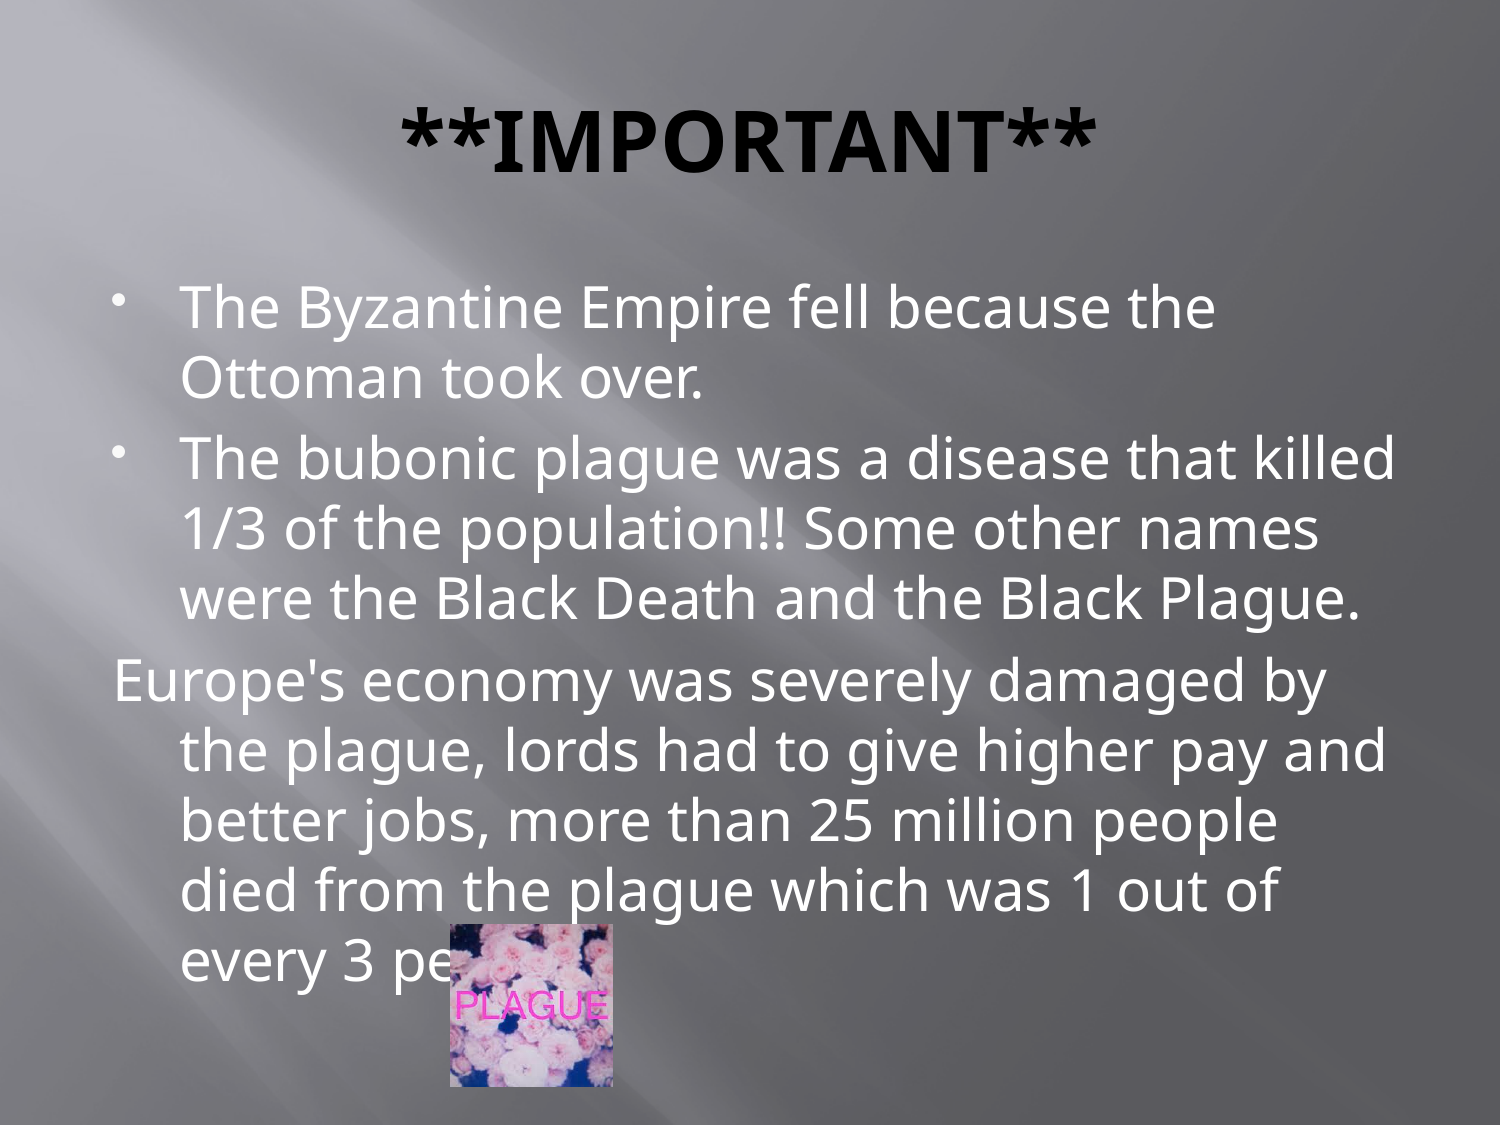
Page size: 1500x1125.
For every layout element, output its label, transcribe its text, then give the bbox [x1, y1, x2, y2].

picture [449, 924, 613, 1087]
list The Byzantine Empire fell because the Ottoman took over. The bubonic plague was a disease that killed 1/3 of the population!! Some other names were the Black Death and the Black Plague. Europe's economy was severely damaged by the plague, lords had to give higher pay and better jobs, more than 25 million people died from the plague which was 1 out of every 3 people. [75, 262, 1425, 1035]
title **IMPORTANT** [75, 45, 1425, 233]
